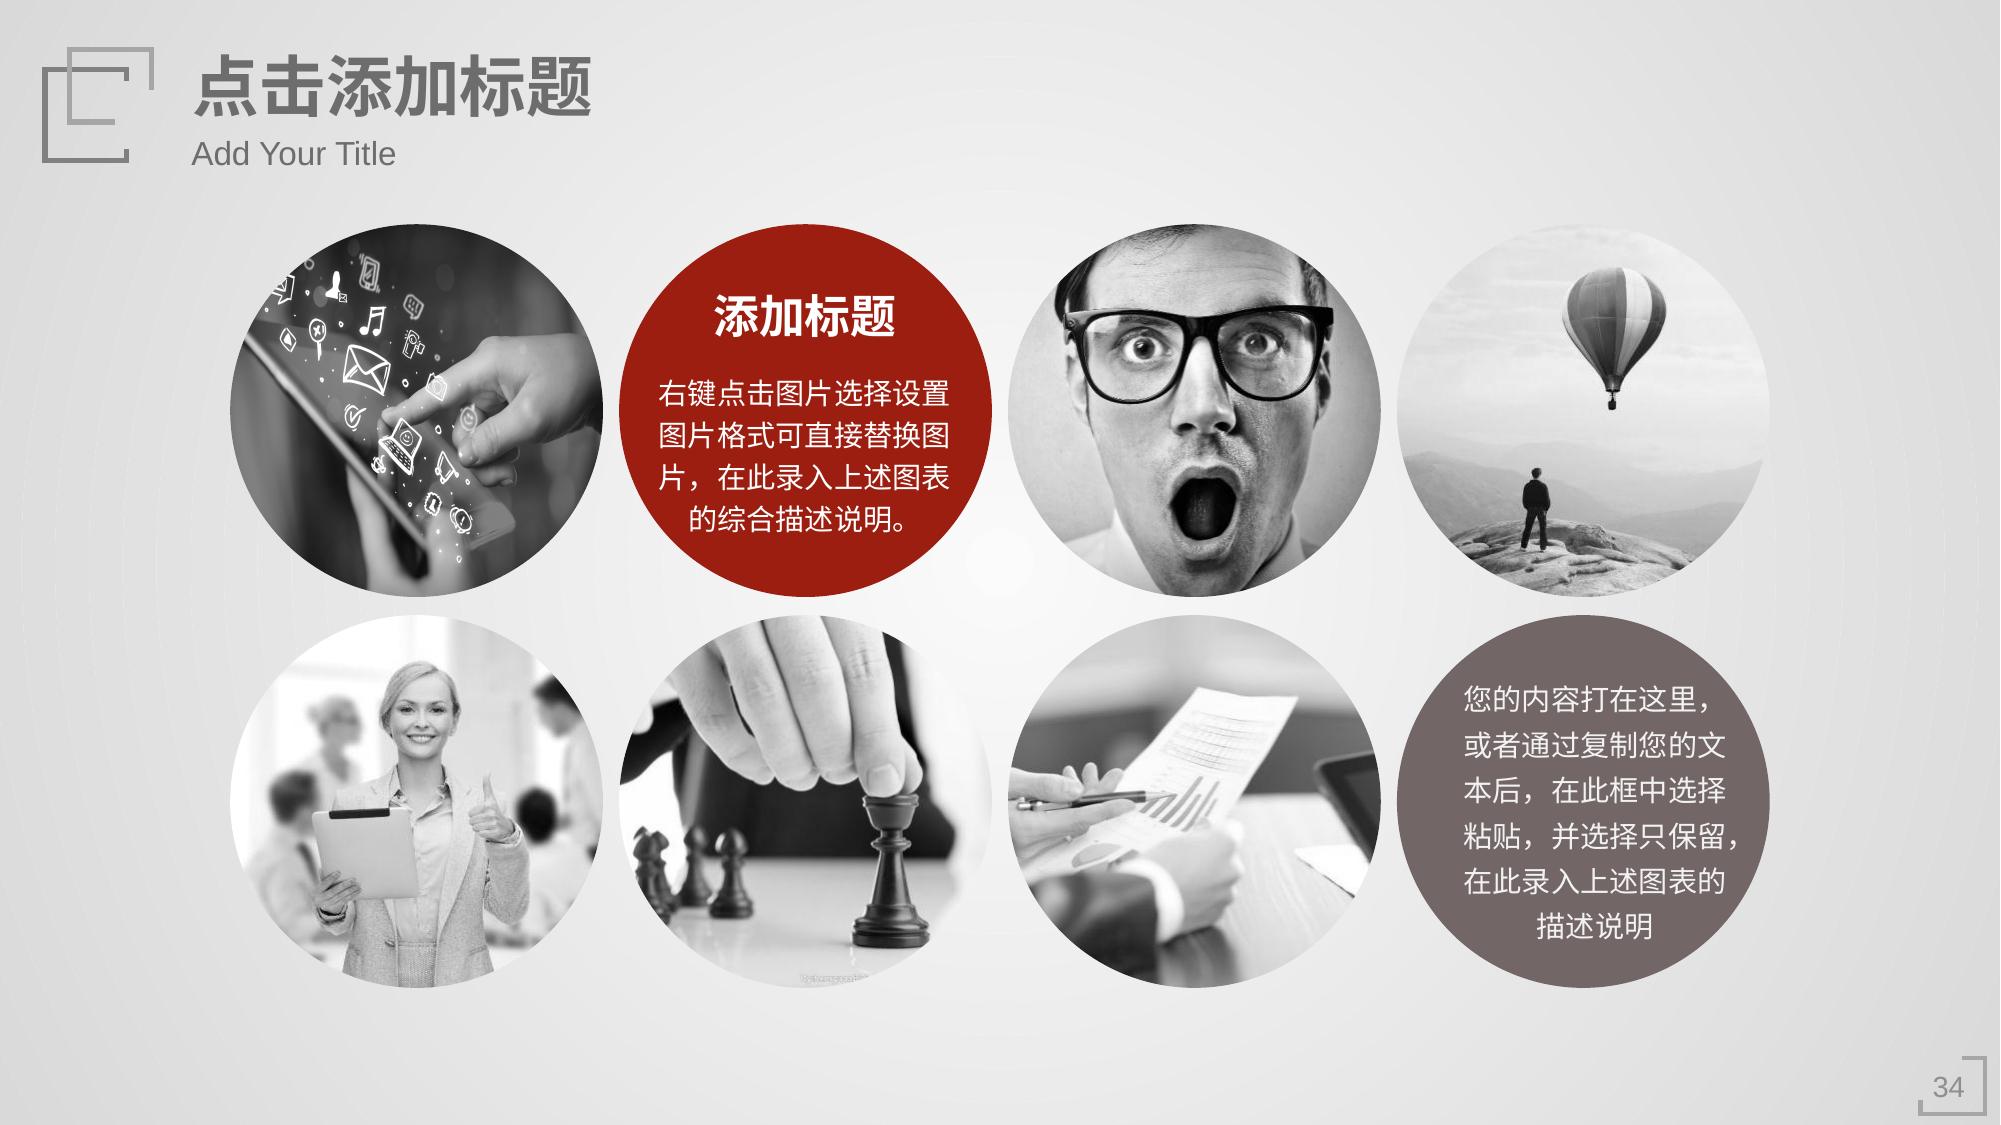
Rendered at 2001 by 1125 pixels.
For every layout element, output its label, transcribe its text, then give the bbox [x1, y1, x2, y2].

text_box 添加标题 [702, 282, 908, 349]
text_box [1006, 223, 1382, 599]
text_box [1457, 614, 1710, 663]
text_box [1745, 706, 1771, 897]
text_box [1395, 673, 1446, 930]
text_box 右键点击图片选择设置图片格式可直接替换图片，在此录入上述图表的综合描述说明。 [639, 363, 971, 542]
text_box [1006, 614, 1382, 989]
text_box [1471, 952, 1695, 989]
text_box [229, 223, 604, 599]
text_box [229, 614, 604, 989]
text_box [1395, 223, 1771, 599]
text_box 您的内容打在这里，或者通过复制您的文本后，在此框中选择粘贴，并选择只保留，在此录入上述图表的描述说明 [1446, 663, 1745, 952]
text_box 点击添加标题 [177, 36, 609, 132]
text_box [671, 542, 940, 599]
text_box Add Your Title [176, 124, 555, 180]
text_box [618, 614, 993, 989]
text_box [618, 223, 993, 499]
